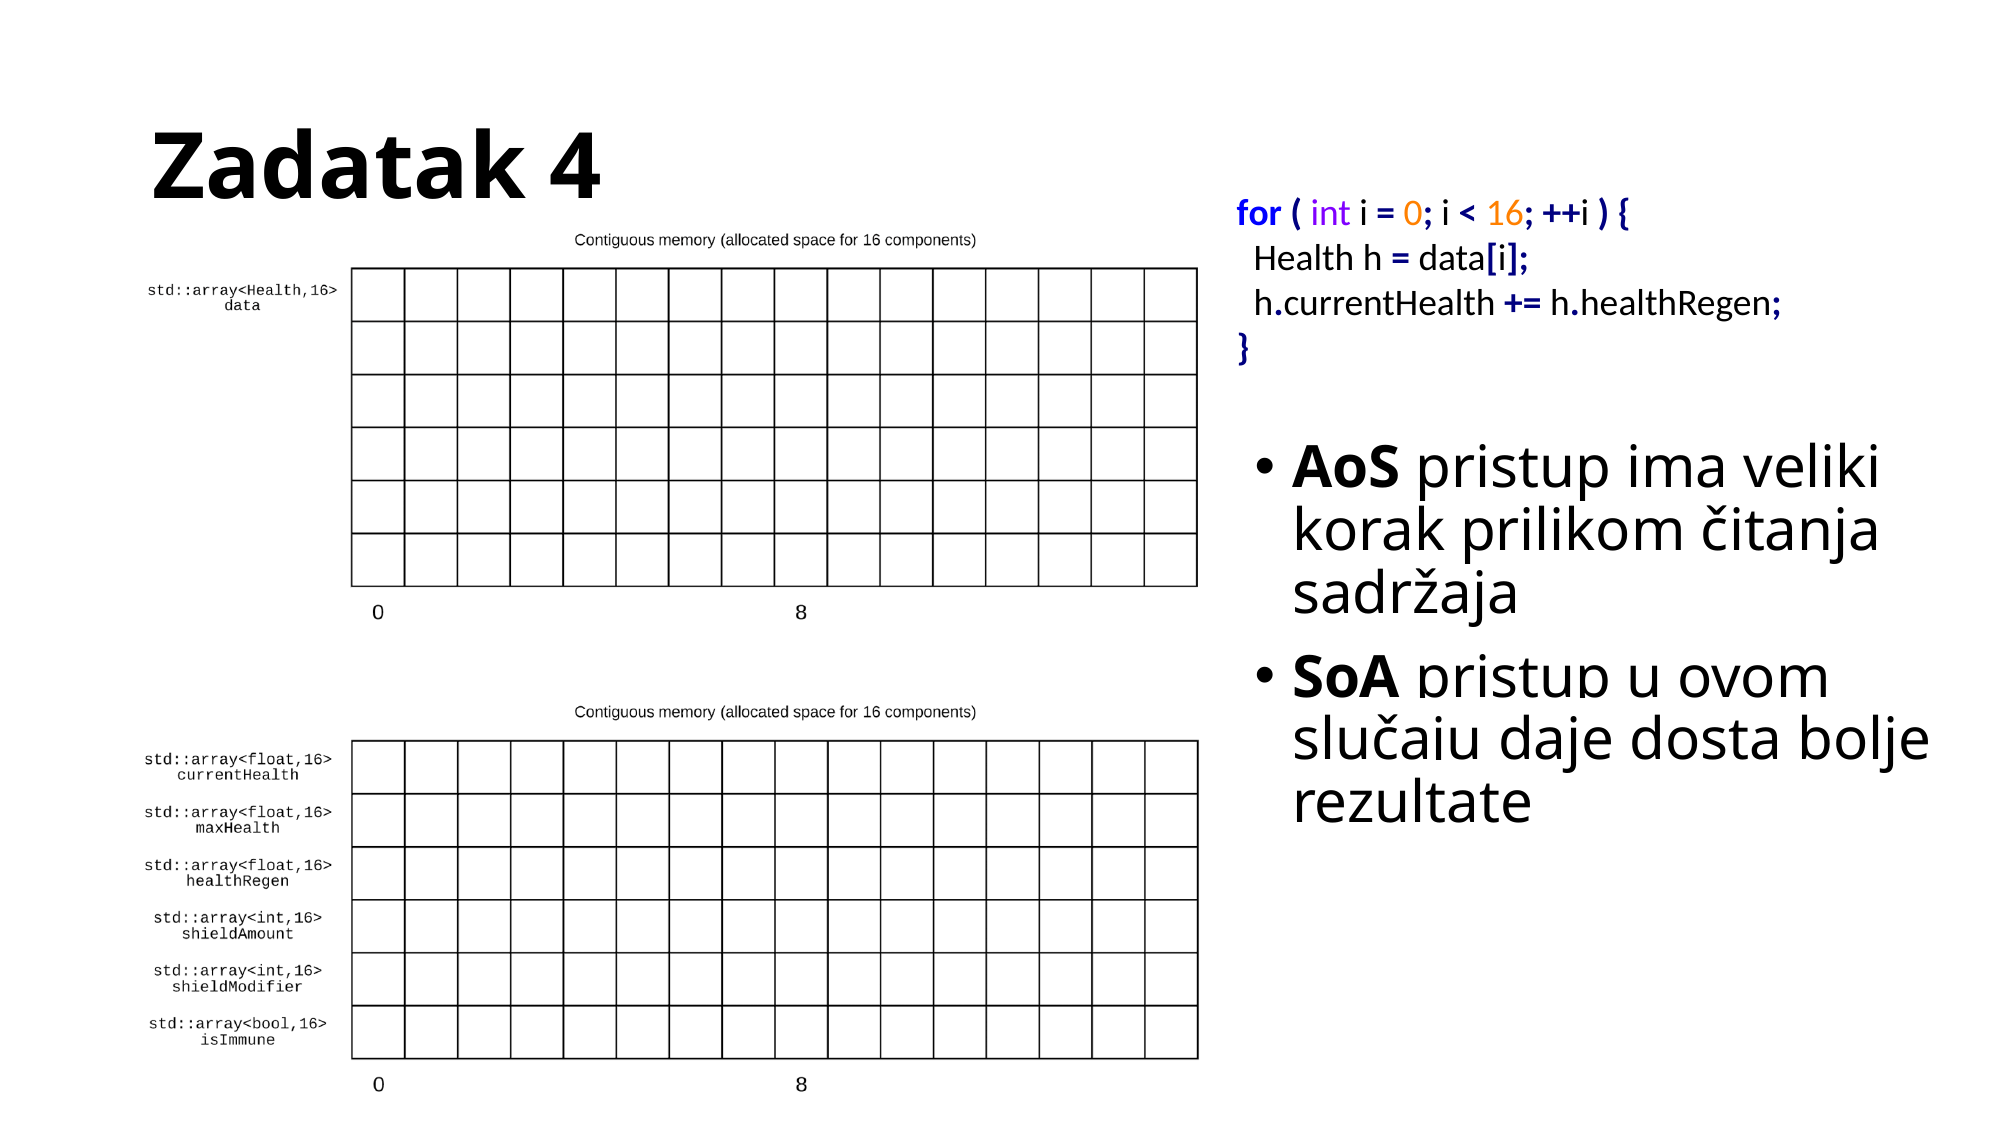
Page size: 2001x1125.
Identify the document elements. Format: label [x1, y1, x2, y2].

picture [137, 700, 1214, 1103]
text_box [1221, 180, 1962, 376]
picture [137, 228, 1214, 631]
list [1239, 429, 1979, 875]
title [137, 59, 1863, 278]
